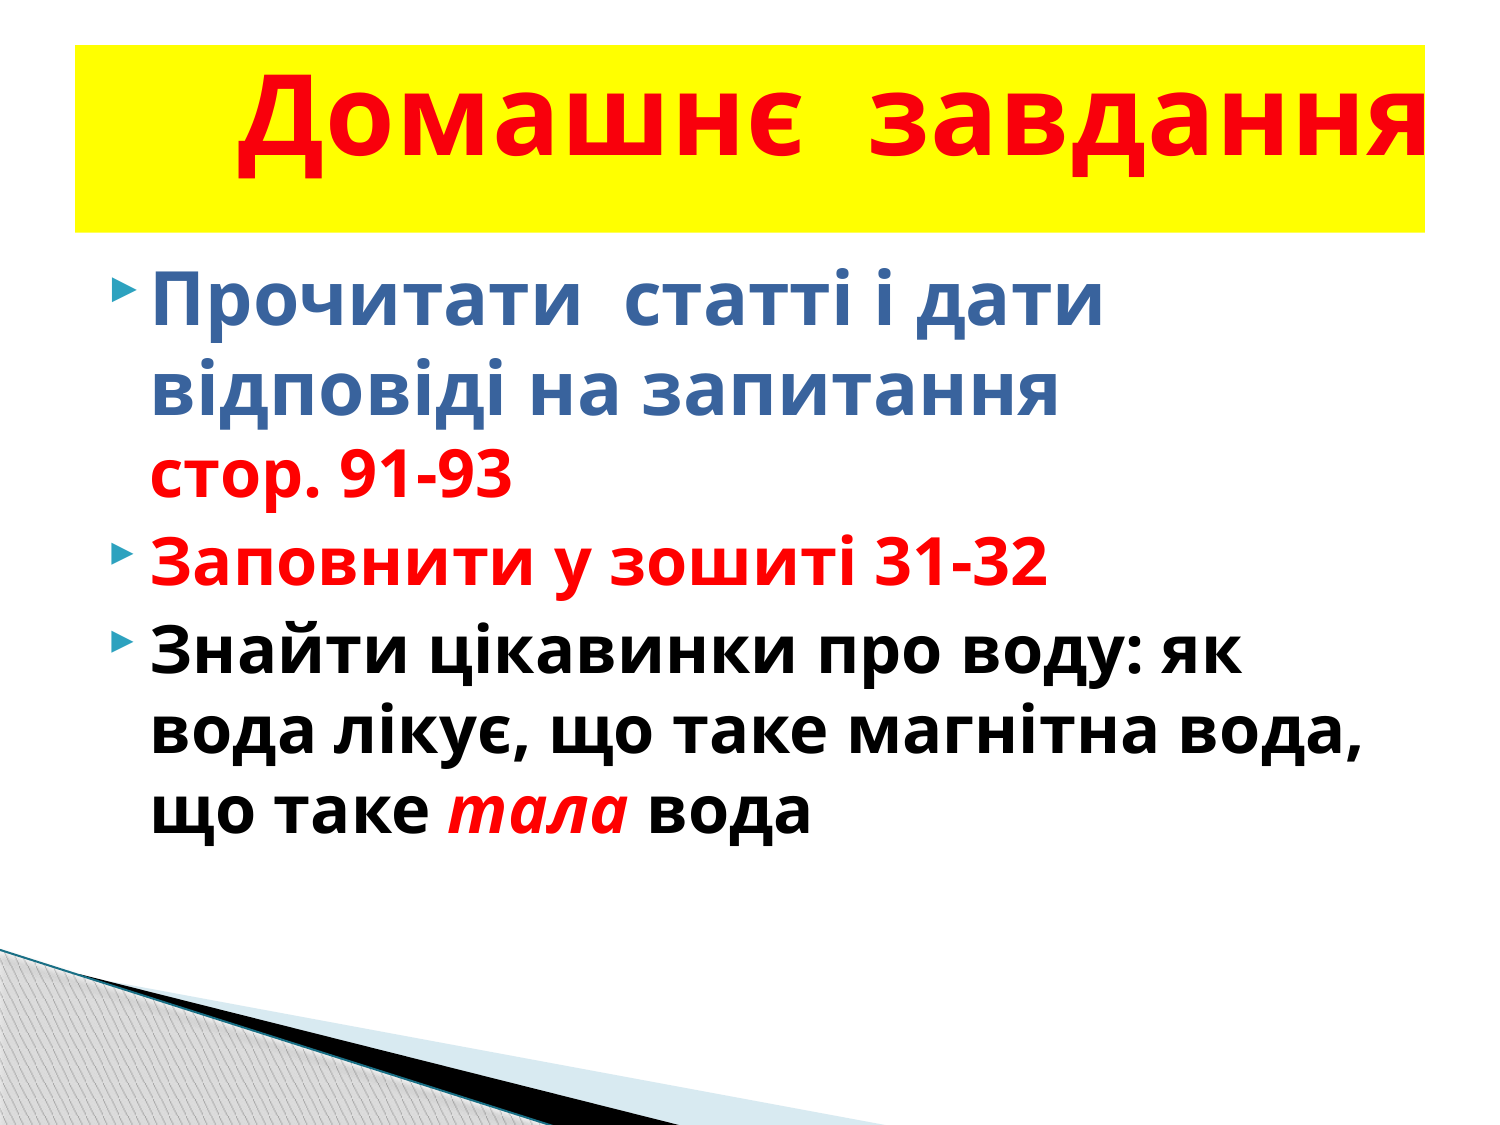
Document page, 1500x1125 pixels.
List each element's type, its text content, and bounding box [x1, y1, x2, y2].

text_box Домашнє завдання [152, 35, 1500, 186]
title [75, 45, 1425, 233]
list Прочитати статті і дати відповіді на запитання стор. 91-93 Заповнити у зошиті 31-32 Знайти цікавинки про воду: як вода лікує, що таке магнітна вода, що таке тала вода [75, 243, 1425, 986]
